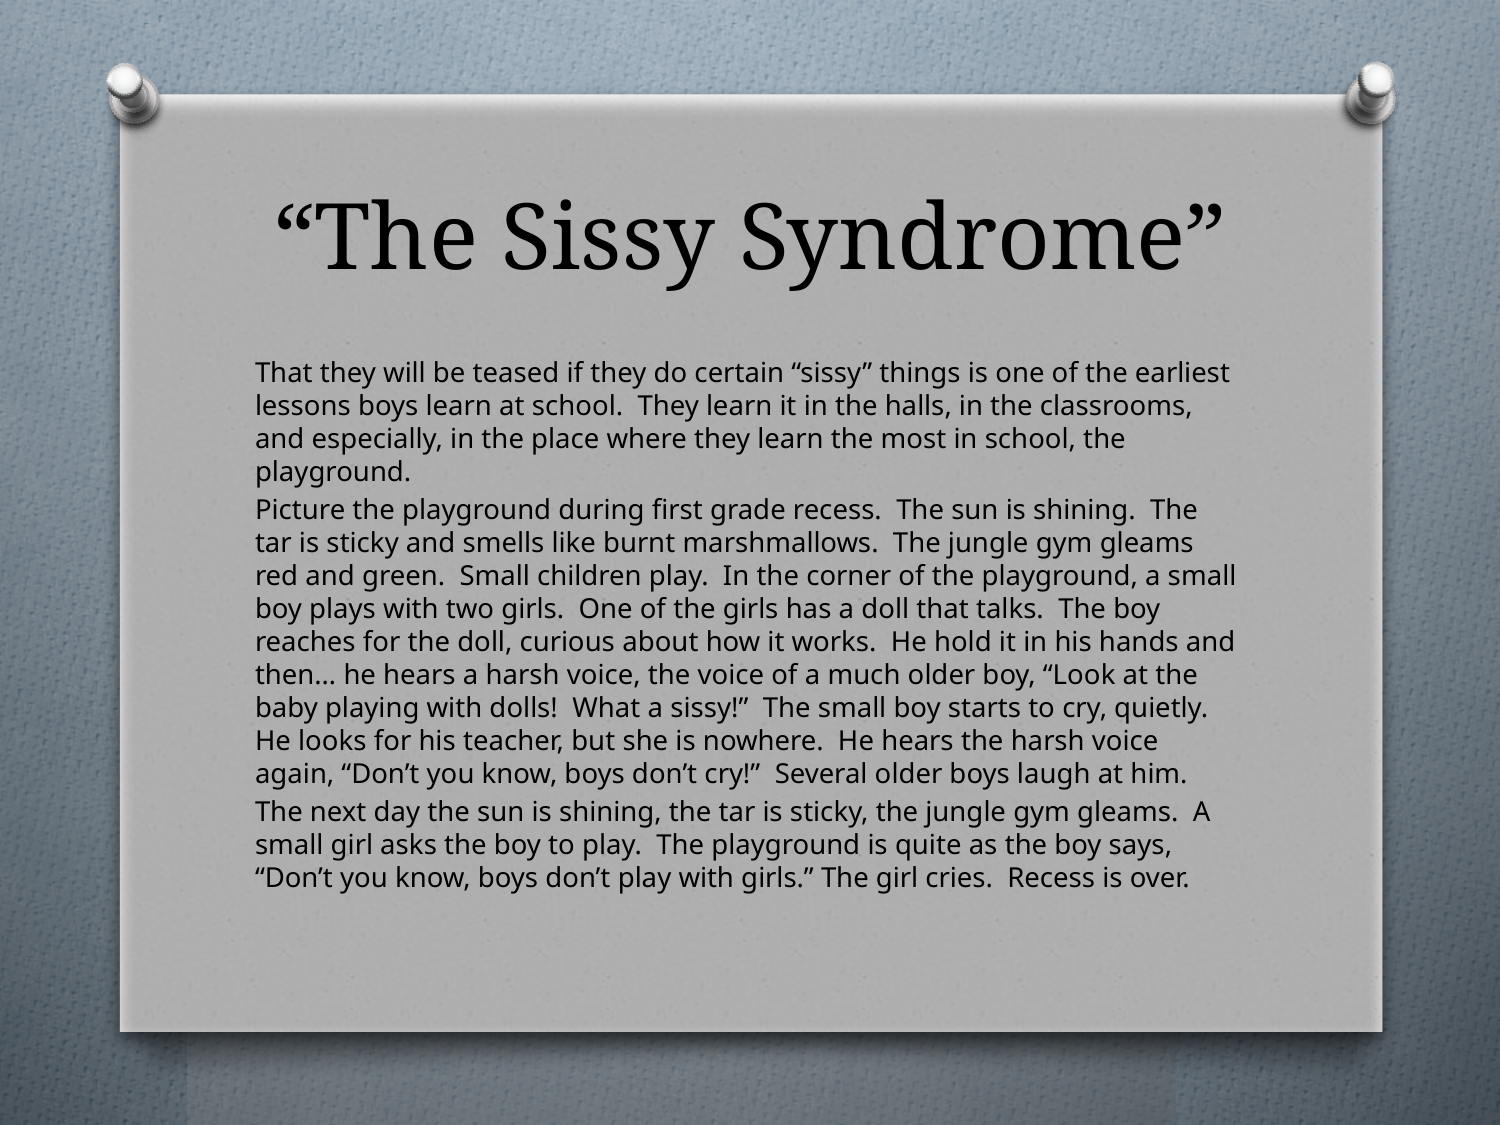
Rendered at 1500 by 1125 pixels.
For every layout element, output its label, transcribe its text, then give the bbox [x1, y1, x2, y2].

list That they will be teased if they do certain “sissy” things is one of the earliest lessons boys learn at school. They learn it in the halls, in the classrooms, and especially, in the place where they learn the most in school, the playground. Picture the playground during first grade recess. The sun is shining. The tar is sticky and smells like burnt marshmallows. The jungle gym gleams red and green. Small children play. In the corner of the playground, a small boy plays with two girls. One of the girls has a doll that talks. The boy reaches for the doll, curious about how it works. He hold it in his hands and then… he hears a harsh voice, the voice of a much older boy, “Look at the baby playing with dolls! What a sissy!” The small boy starts to cry, quietly. He looks for his teacher, but she is nowhere. He hears the harsh voice again, “Don’t you know, boys don’t cry!” Several older boys laugh at him. The next day the sun is shining, the tar is sticky, the jungle gym gleams. A small girl asks the boy to play. The playground is quite as the boy says, “Don’t you know, boys don’t play with girls.” The girl cries. Recess is over. [240, 347, 1257, 939]
picture [75, 29, 198, 153]
title “The Sissy Syndrome” [179, 134, 1323, 332]
picture [1317, 35, 1439, 156]
